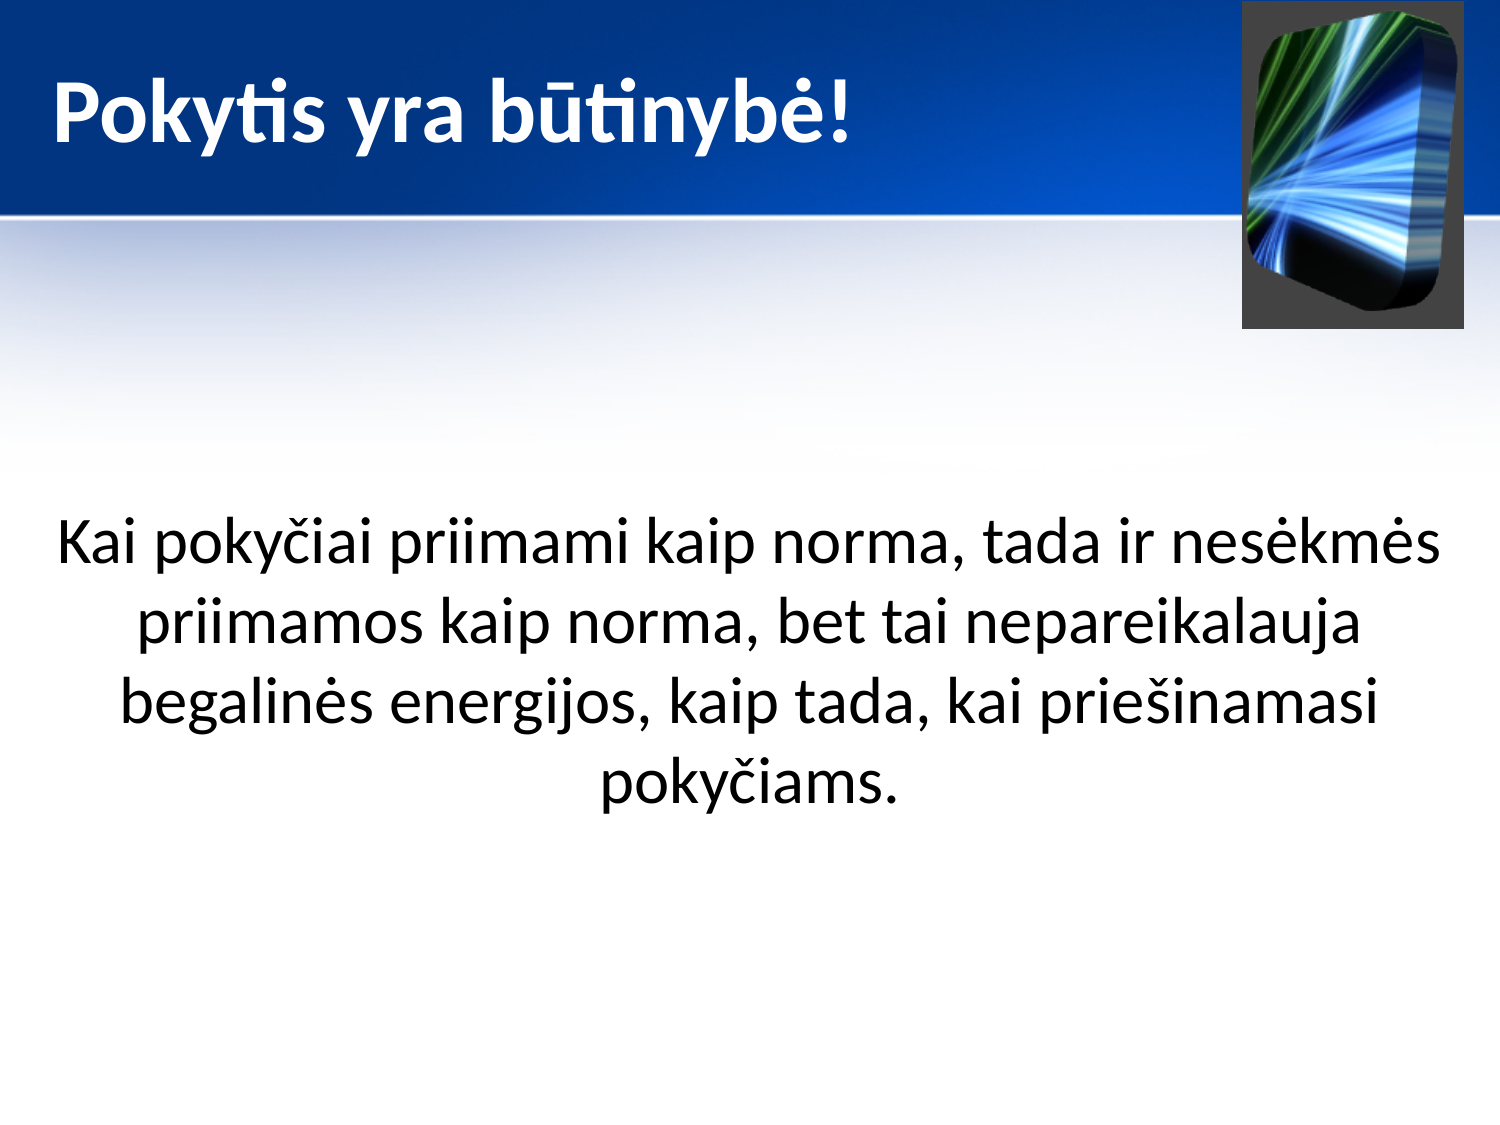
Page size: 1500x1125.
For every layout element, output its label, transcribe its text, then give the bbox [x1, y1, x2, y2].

list Kai pokyčiai priimami kaip norma, tada ir nesėkmės priimamos kaip norma, bet tai nepareikalauja begalinės energijos, kaip tada, kai priešinamasi pokyčiams. [37, 302, 1463, 1103]
title Pokytis yra būtinybė! [37, 12, 1225, 200]
picture [0, 0, 1500, 1125]
